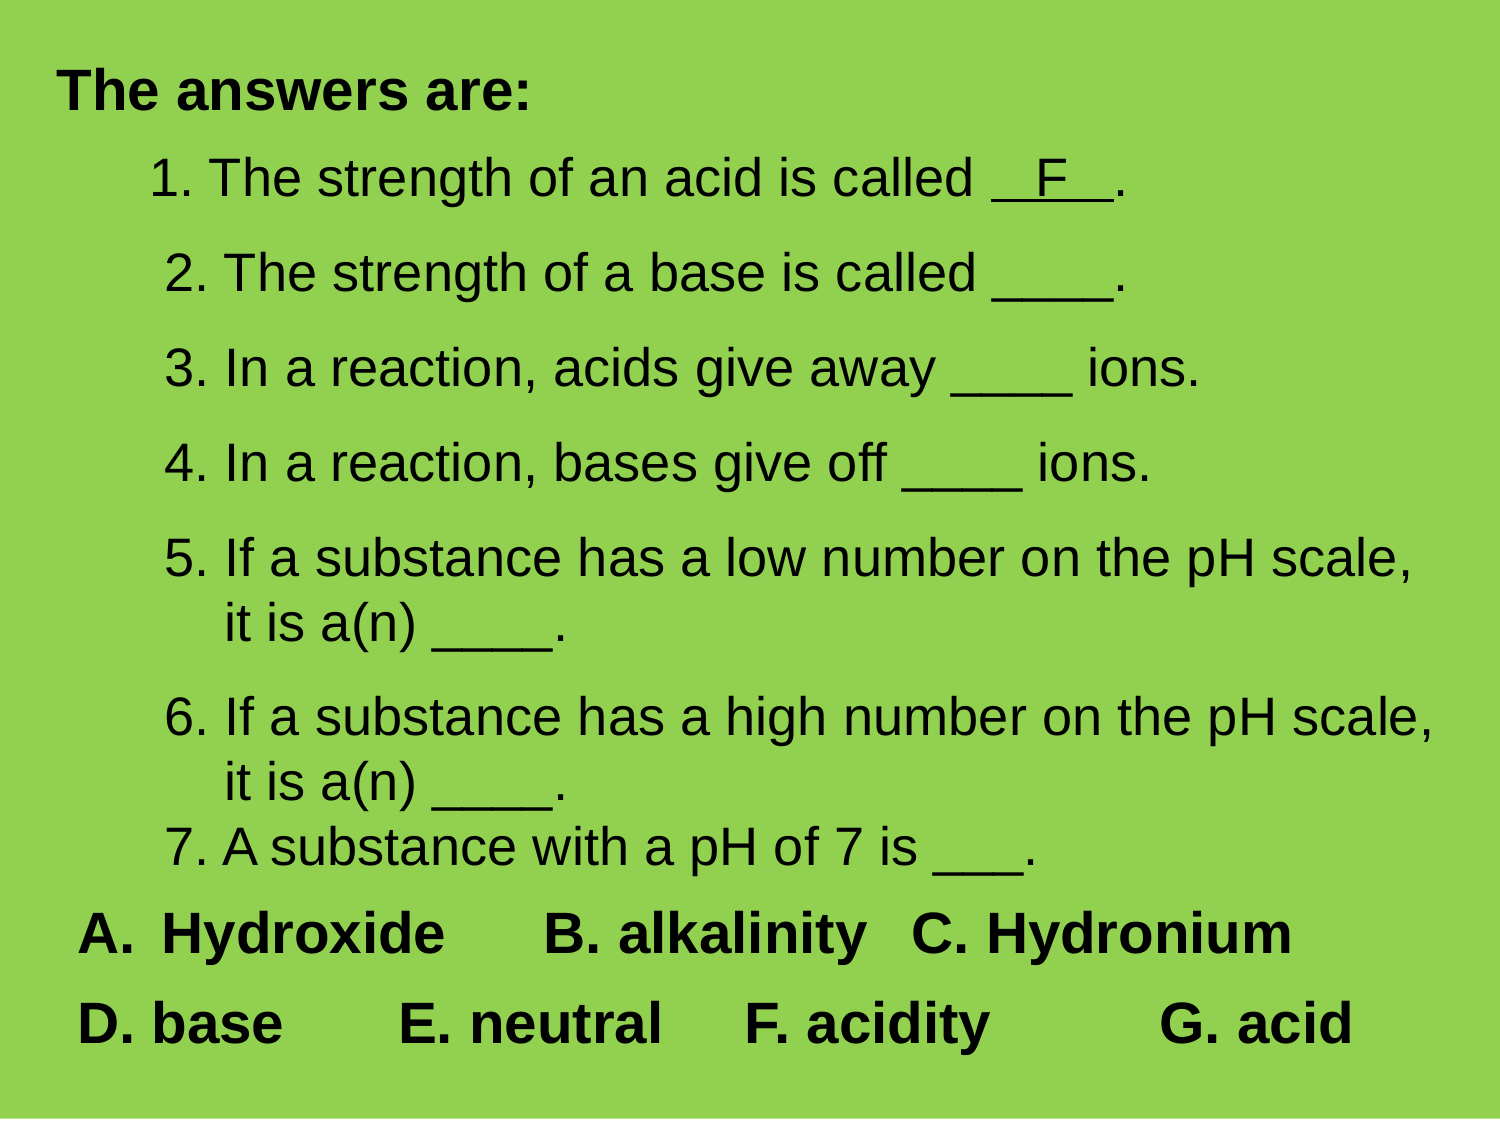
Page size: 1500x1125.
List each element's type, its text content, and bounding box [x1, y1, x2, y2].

text_box Hydroxide B. alkalinity C. Hydronium D. base E. neutral F. acidity G. acid [62, 887, 1438, 1083]
text_box The answers are: 1. The strength of an acid is called F . 2. The strength of a base is called ____. 3. In a reaction, acids give away ____ ions. 4. In a reaction, bases give off ____ ions. 5. If a substance has a low number on the pH scale, it is a(n) ____. 6. If a substance has a high number on the pH scale, it is a(n) ____. 7. A substance with a pH of 7 is ___. [0, 0, 1500, 1119]
